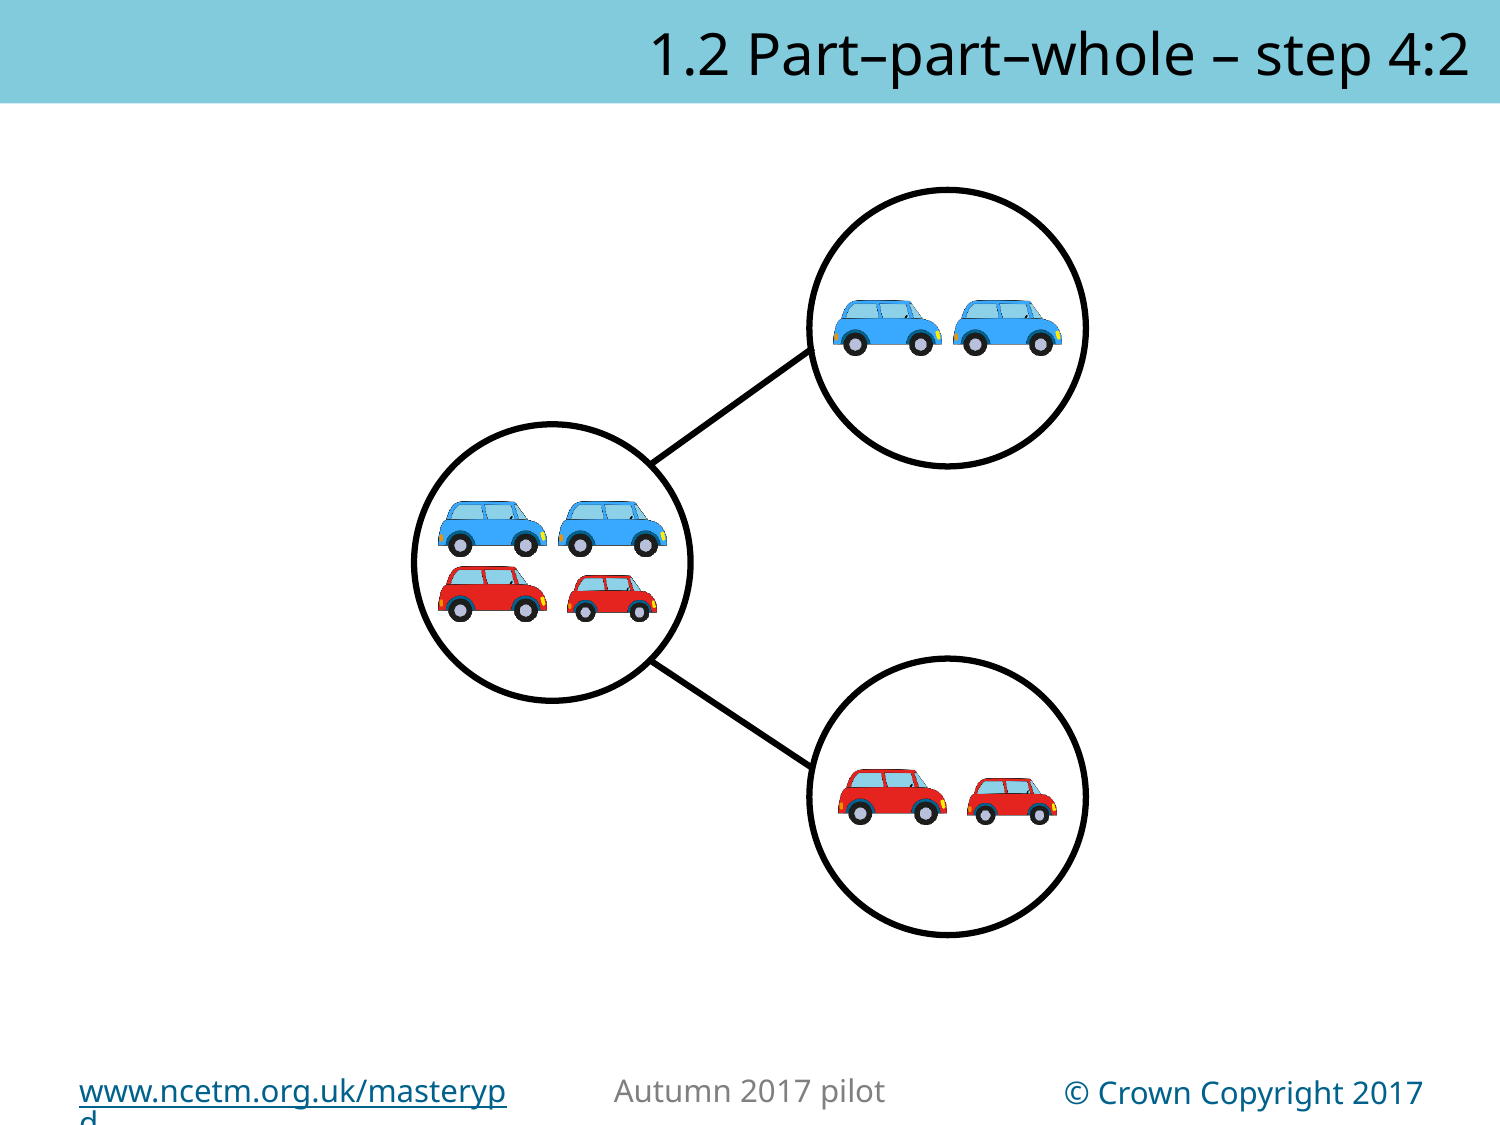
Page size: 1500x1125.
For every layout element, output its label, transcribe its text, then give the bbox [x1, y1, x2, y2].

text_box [838, 769, 1058, 825]
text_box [413, 189, 1087, 936]
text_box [833, 300, 1062, 356]
list 1.2 Part–part–whole – step 4:2 [0, 0, 1500, 104]
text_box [438, 501, 667, 622]
